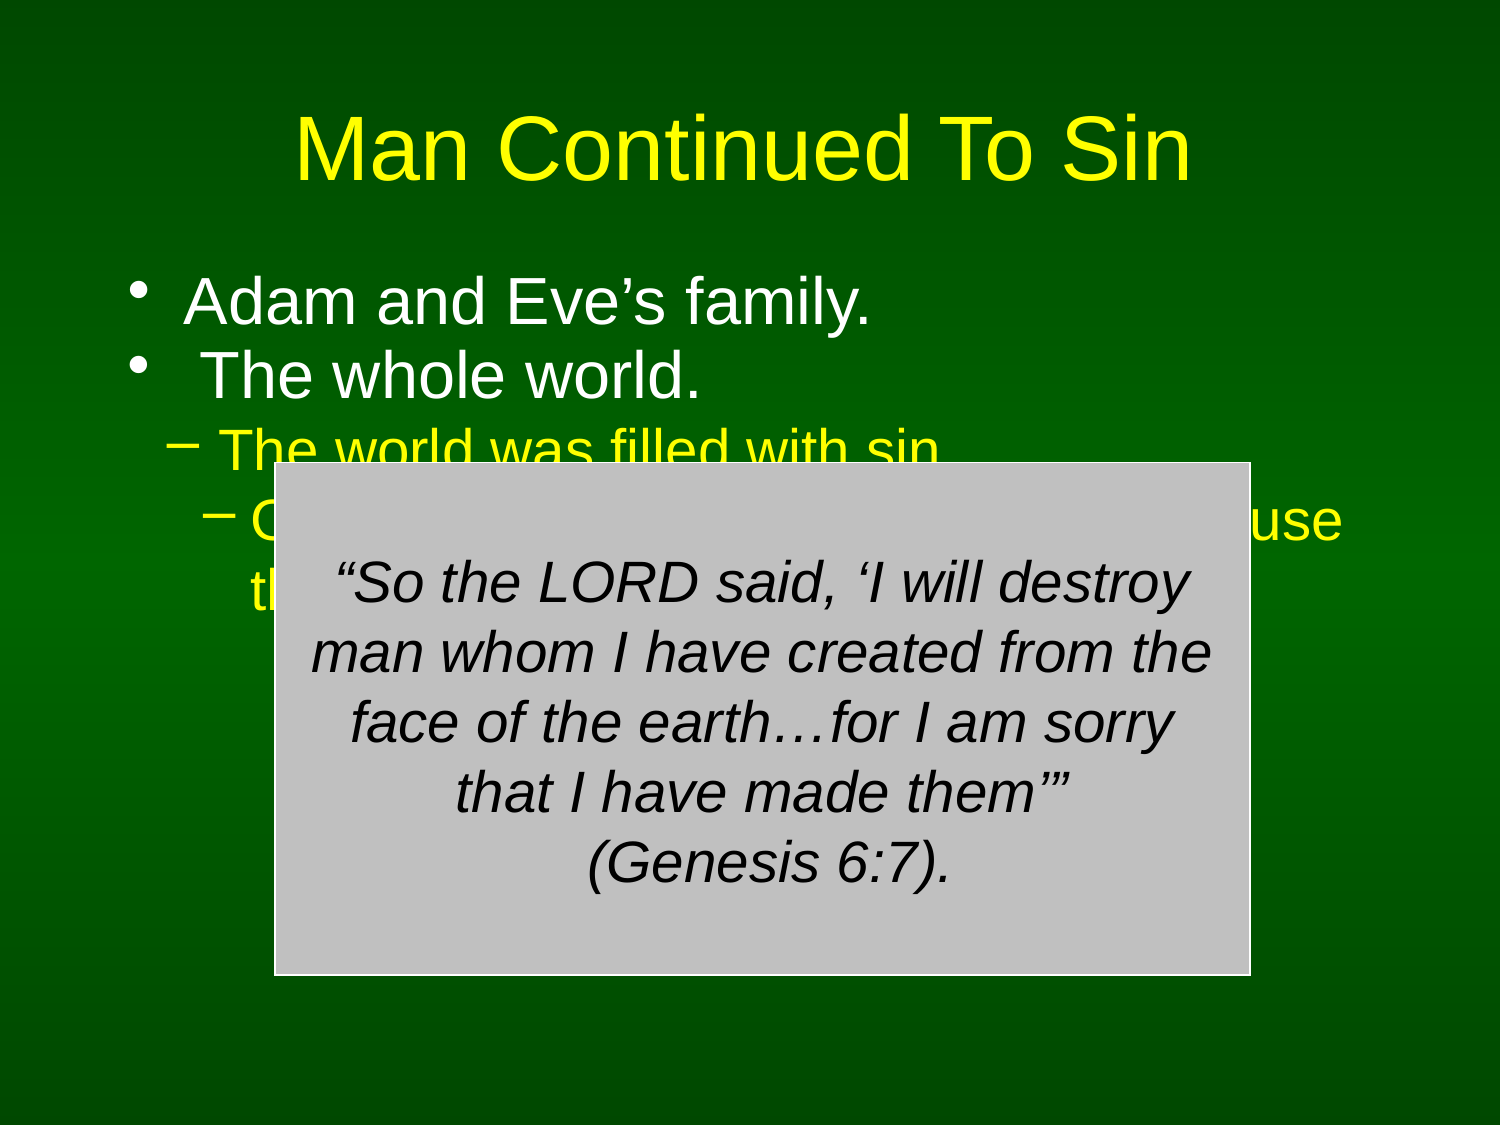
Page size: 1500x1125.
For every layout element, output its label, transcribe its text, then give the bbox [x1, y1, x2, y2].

text_box God decided to destroy the world because there was so much sin. [1250, 474, 1366, 630]
list Adam and Eve’s family. [112, 249, 1438, 338]
text_box The whole world. The world was filled with sin. [112, 324, 1366, 474]
text_box “So the LORD said, ‘I will destroy man whom I have created from the face of the earth…for I am sorry that I have made them’” (Genesis 6:7). [274, 462, 1250, 975]
title Man Continued To Sin [50, 50, 1438, 238]
text_box God decided to destroy the world because there was so much sin. [112, 474, 274, 630]
